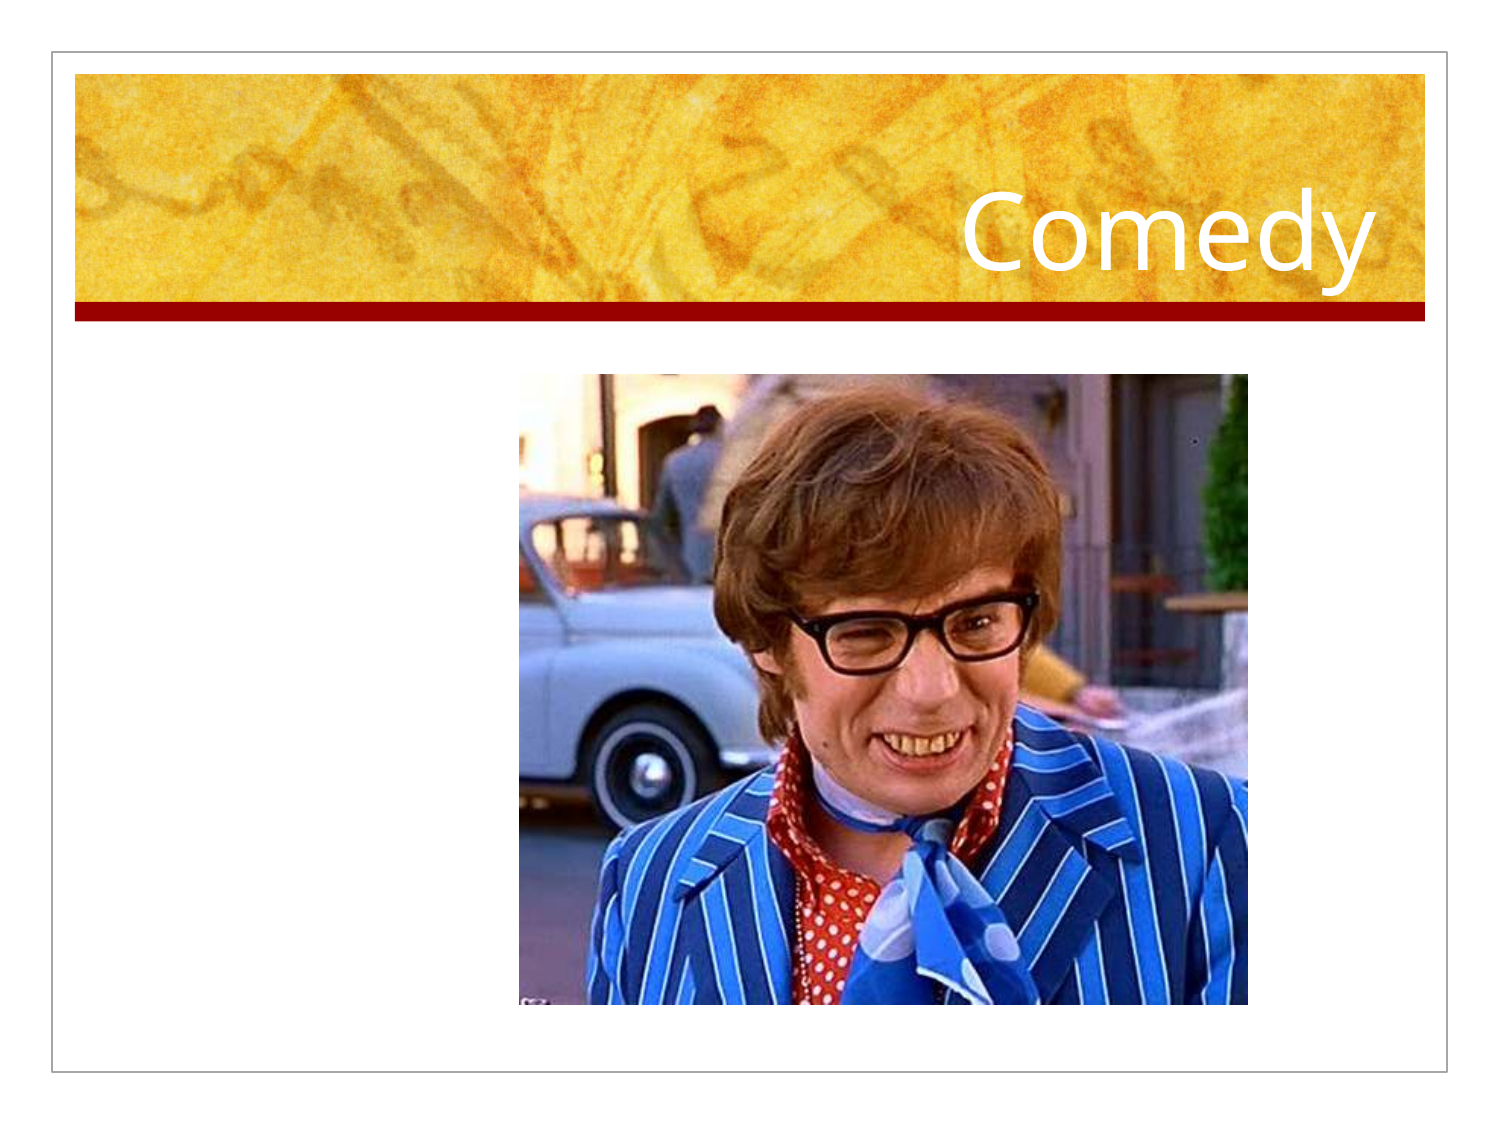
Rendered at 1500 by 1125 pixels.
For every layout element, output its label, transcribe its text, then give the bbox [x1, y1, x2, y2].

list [374, 374, 1393, 1006]
title Comedy [108, 74, 1392, 292]
picture [75, 74, 1425, 301]
